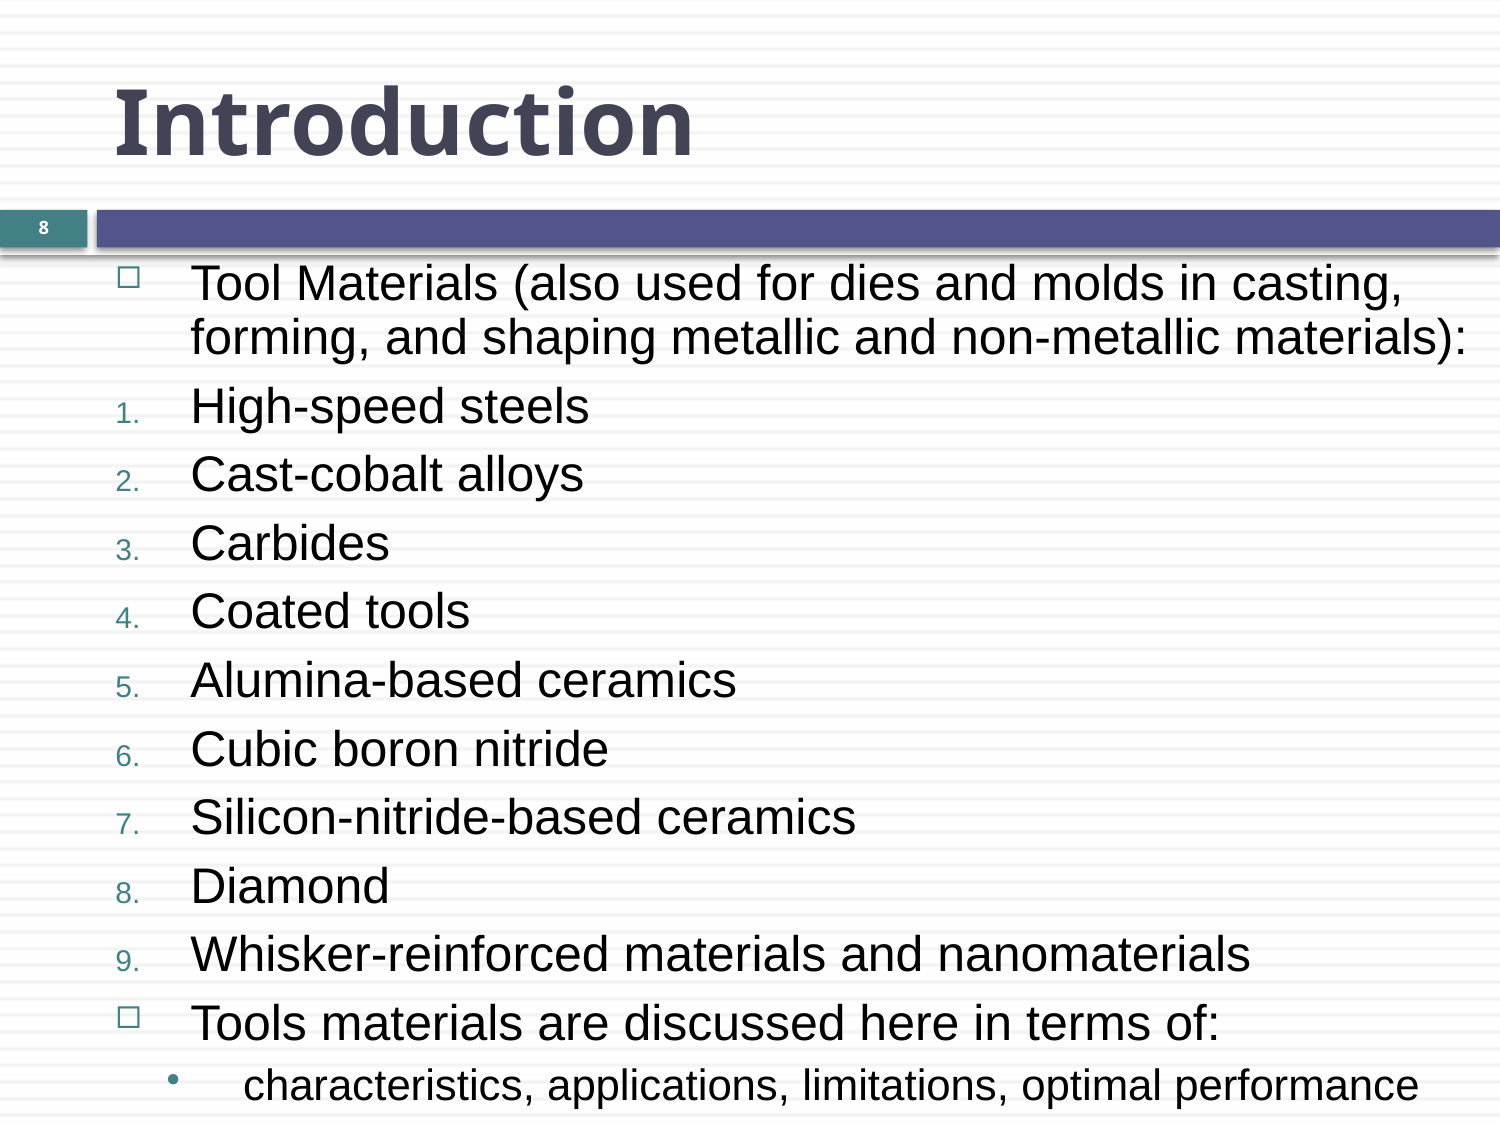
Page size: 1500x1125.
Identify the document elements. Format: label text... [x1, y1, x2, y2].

list Tool Materials (also used for dies and molds in casting, forming, and shaping metallic and non-metallic materials): High-speed steels Cast-cobalt alloys Carbides Coated tools Alumina-based ceramics Cubic boron nitride Silicon-nitride-based ceramics Diamond Whisker-reinforced materials and nanomaterials Tools materials are discussed here in terms of: characteristics, applications, limitations, optimal performance [100, 249, 1500, 1113]
slide_number 8 [0, 208, 88, 249]
title Introduction [99, 37, 1438, 200]
